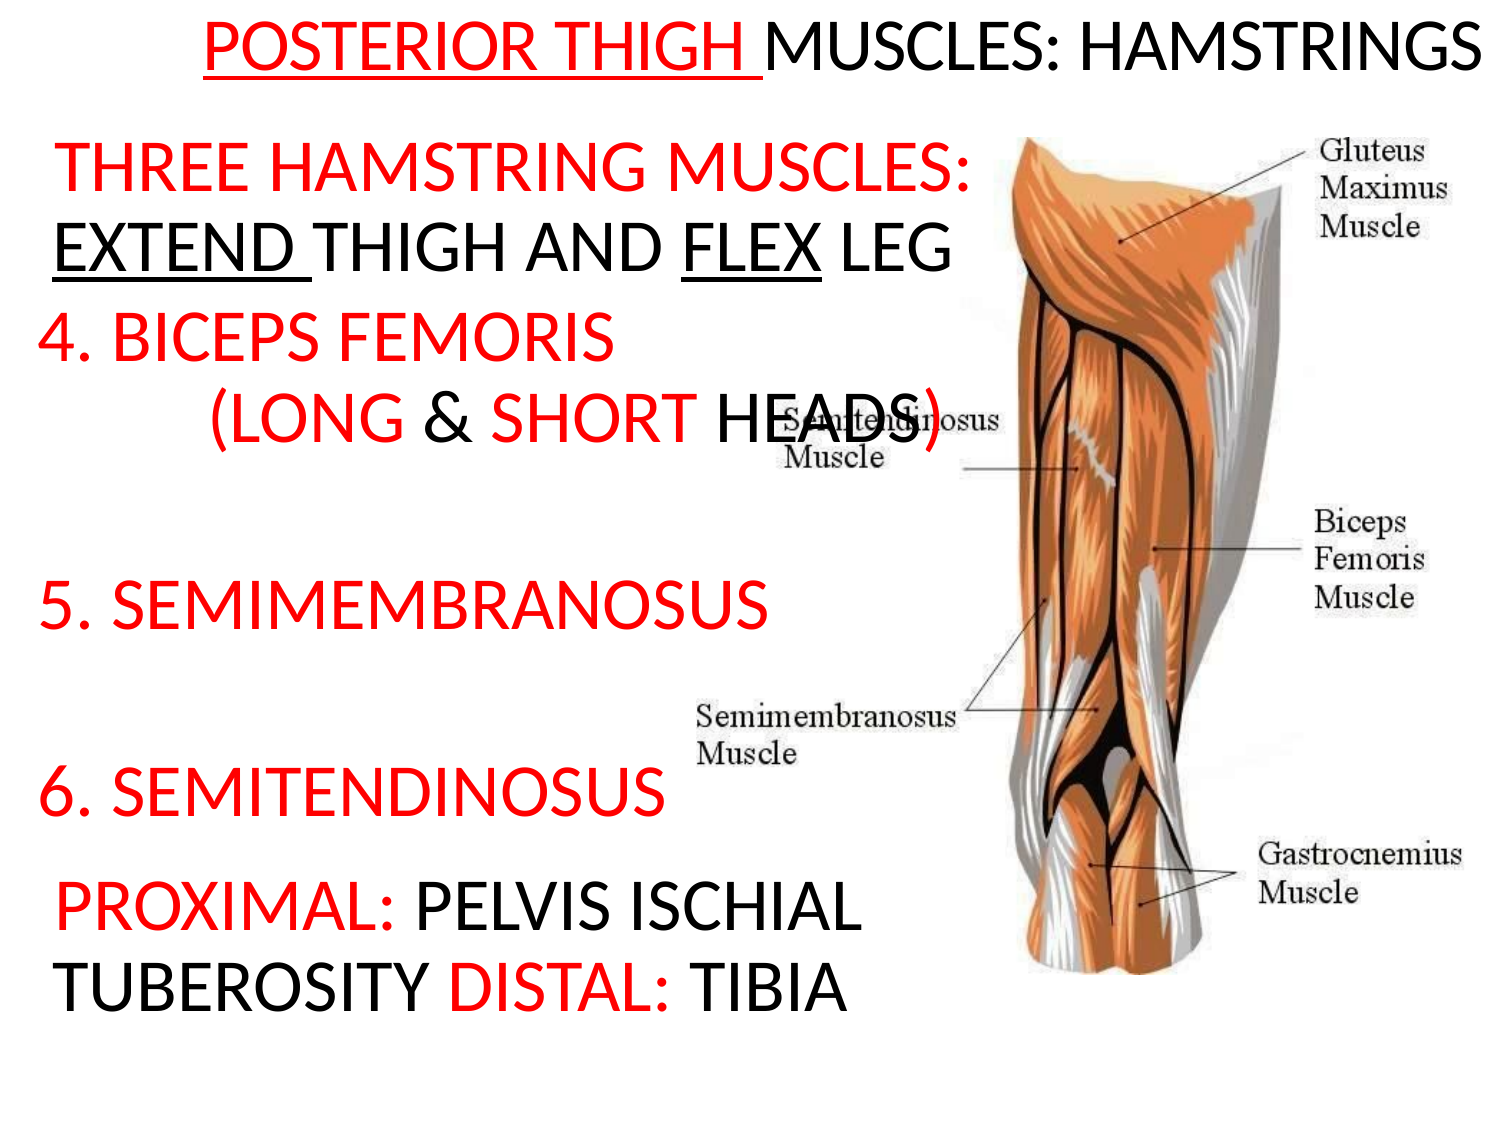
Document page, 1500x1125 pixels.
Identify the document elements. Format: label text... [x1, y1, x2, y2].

picture [696, 136, 1500, 976]
title Posterior Thigh Muscles: Hamstrings [187, 0, 1500, 94]
list Three Hamstring Muscles: Extend thigh and Flex leg 4. Biceps femoris (long & short heads) 5. Semimembranosus 6. Semitendinosus Proximal: Pelvis Ischial tuberosity Distal: Tibia [37, 118, 1063, 1113]
